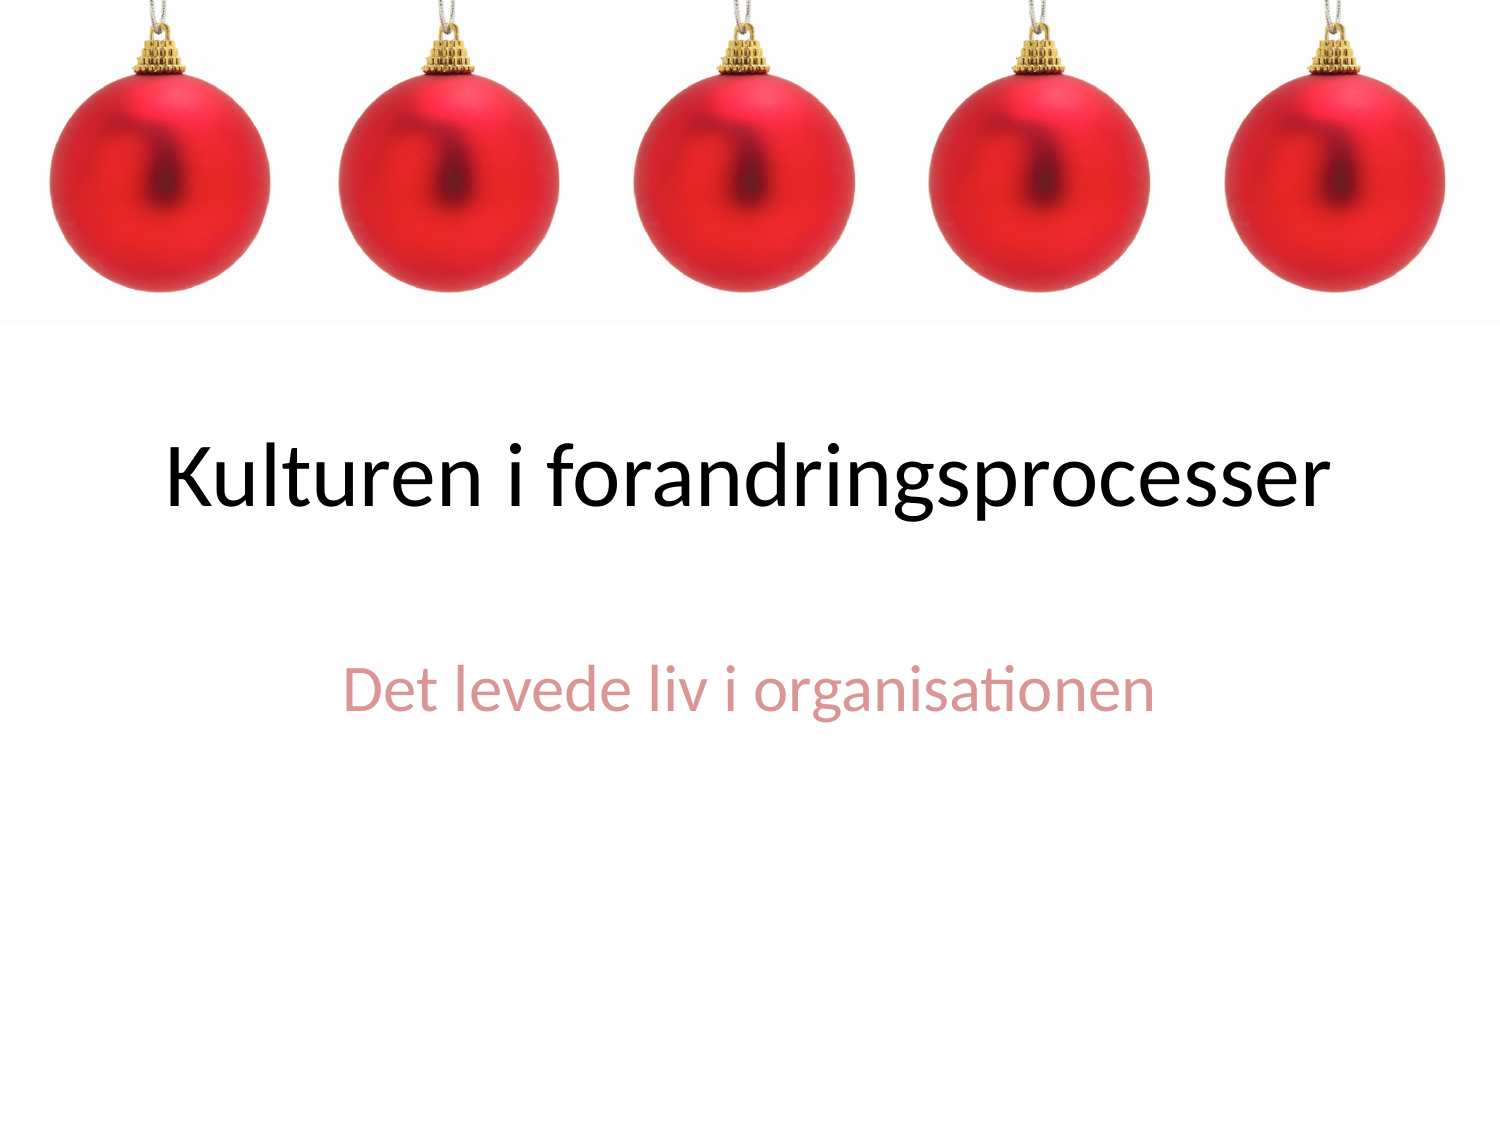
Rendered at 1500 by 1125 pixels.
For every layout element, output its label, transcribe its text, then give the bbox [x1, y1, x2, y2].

picture [0, 0, 1500, 325]
subtitle Det levede liv i organisationen [225, 637, 1275, 764]
title Kulturen i forandringsprocesser [112, 349, 1388, 591]
